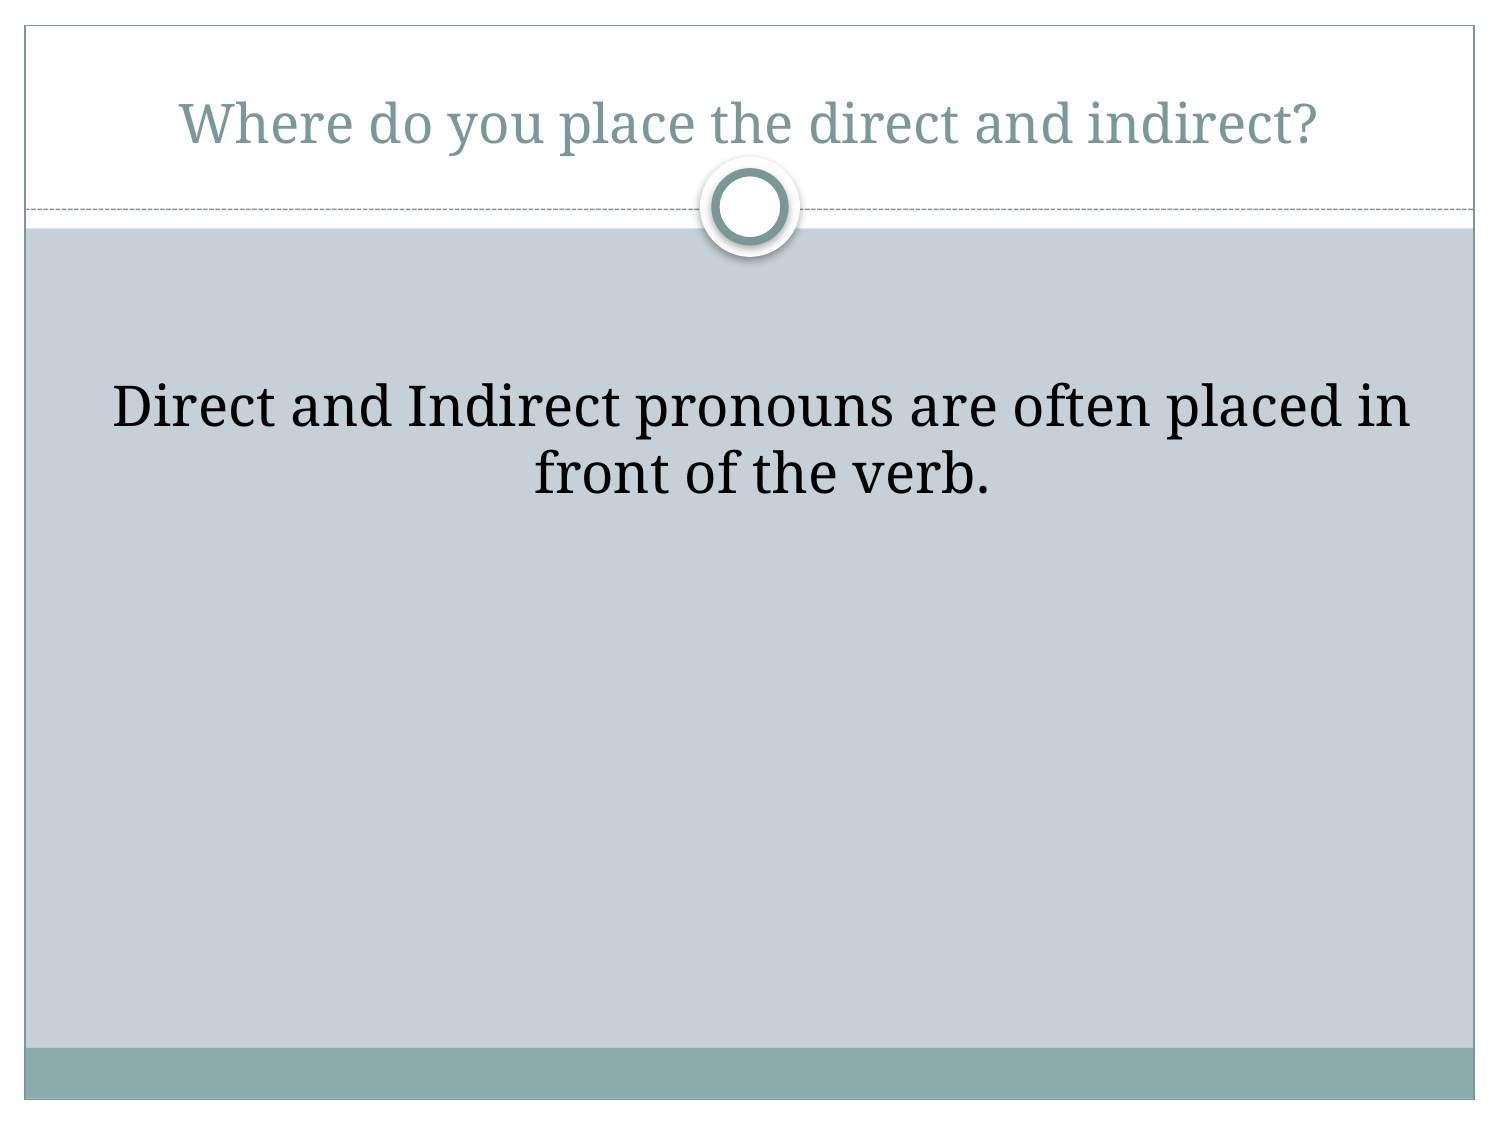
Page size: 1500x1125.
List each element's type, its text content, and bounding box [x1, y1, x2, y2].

title Where do you place the direct and indirect? [49, 37, 1450, 162]
list Direct and Indirect pronouns are often placed in front of the verb. [87, 362, 1438, 588]
